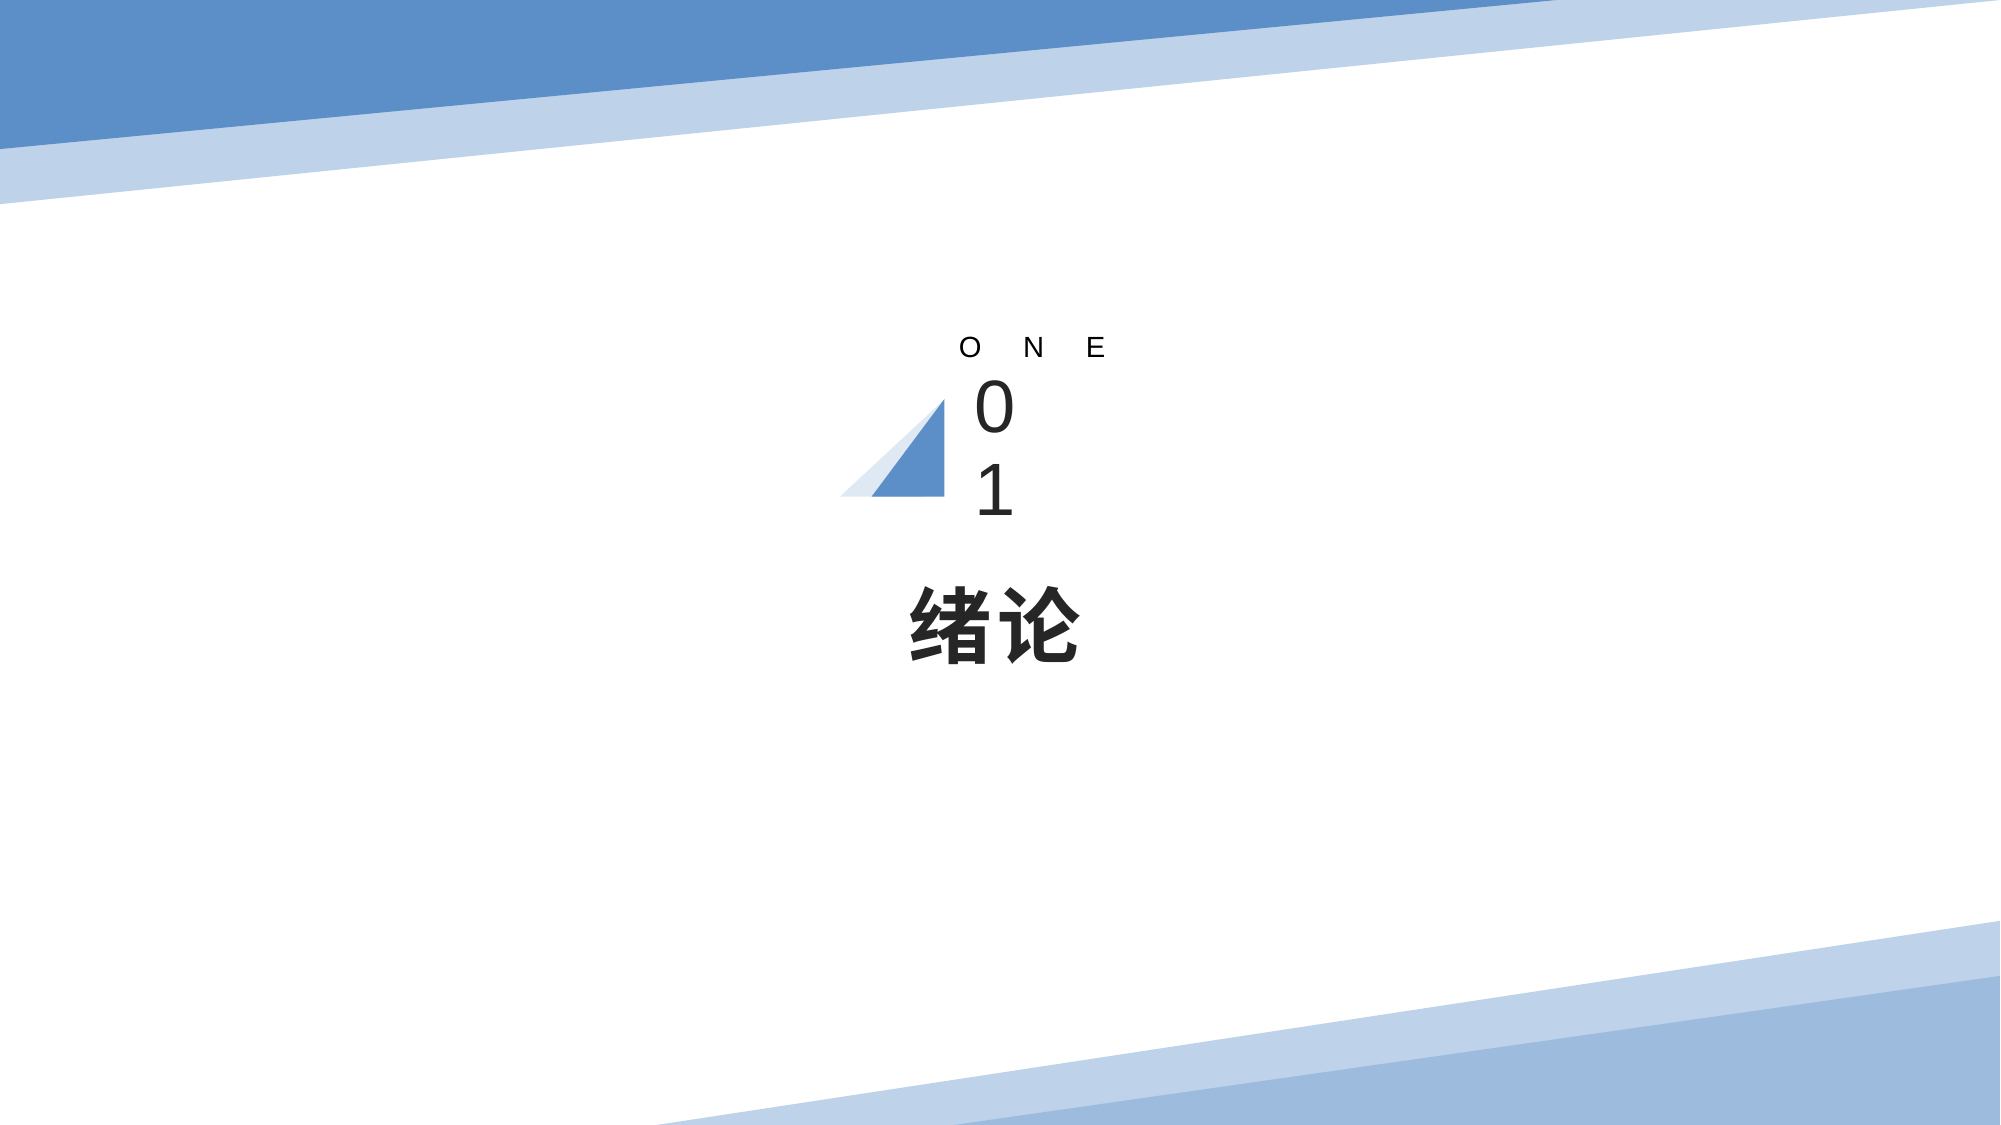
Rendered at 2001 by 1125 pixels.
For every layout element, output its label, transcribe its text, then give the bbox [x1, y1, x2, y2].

title 绪论 [569, 552, 1421, 675]
text_box 01 [959, 372, 1067, 540]
text_box ONE [914, 321, 1150, 372]
